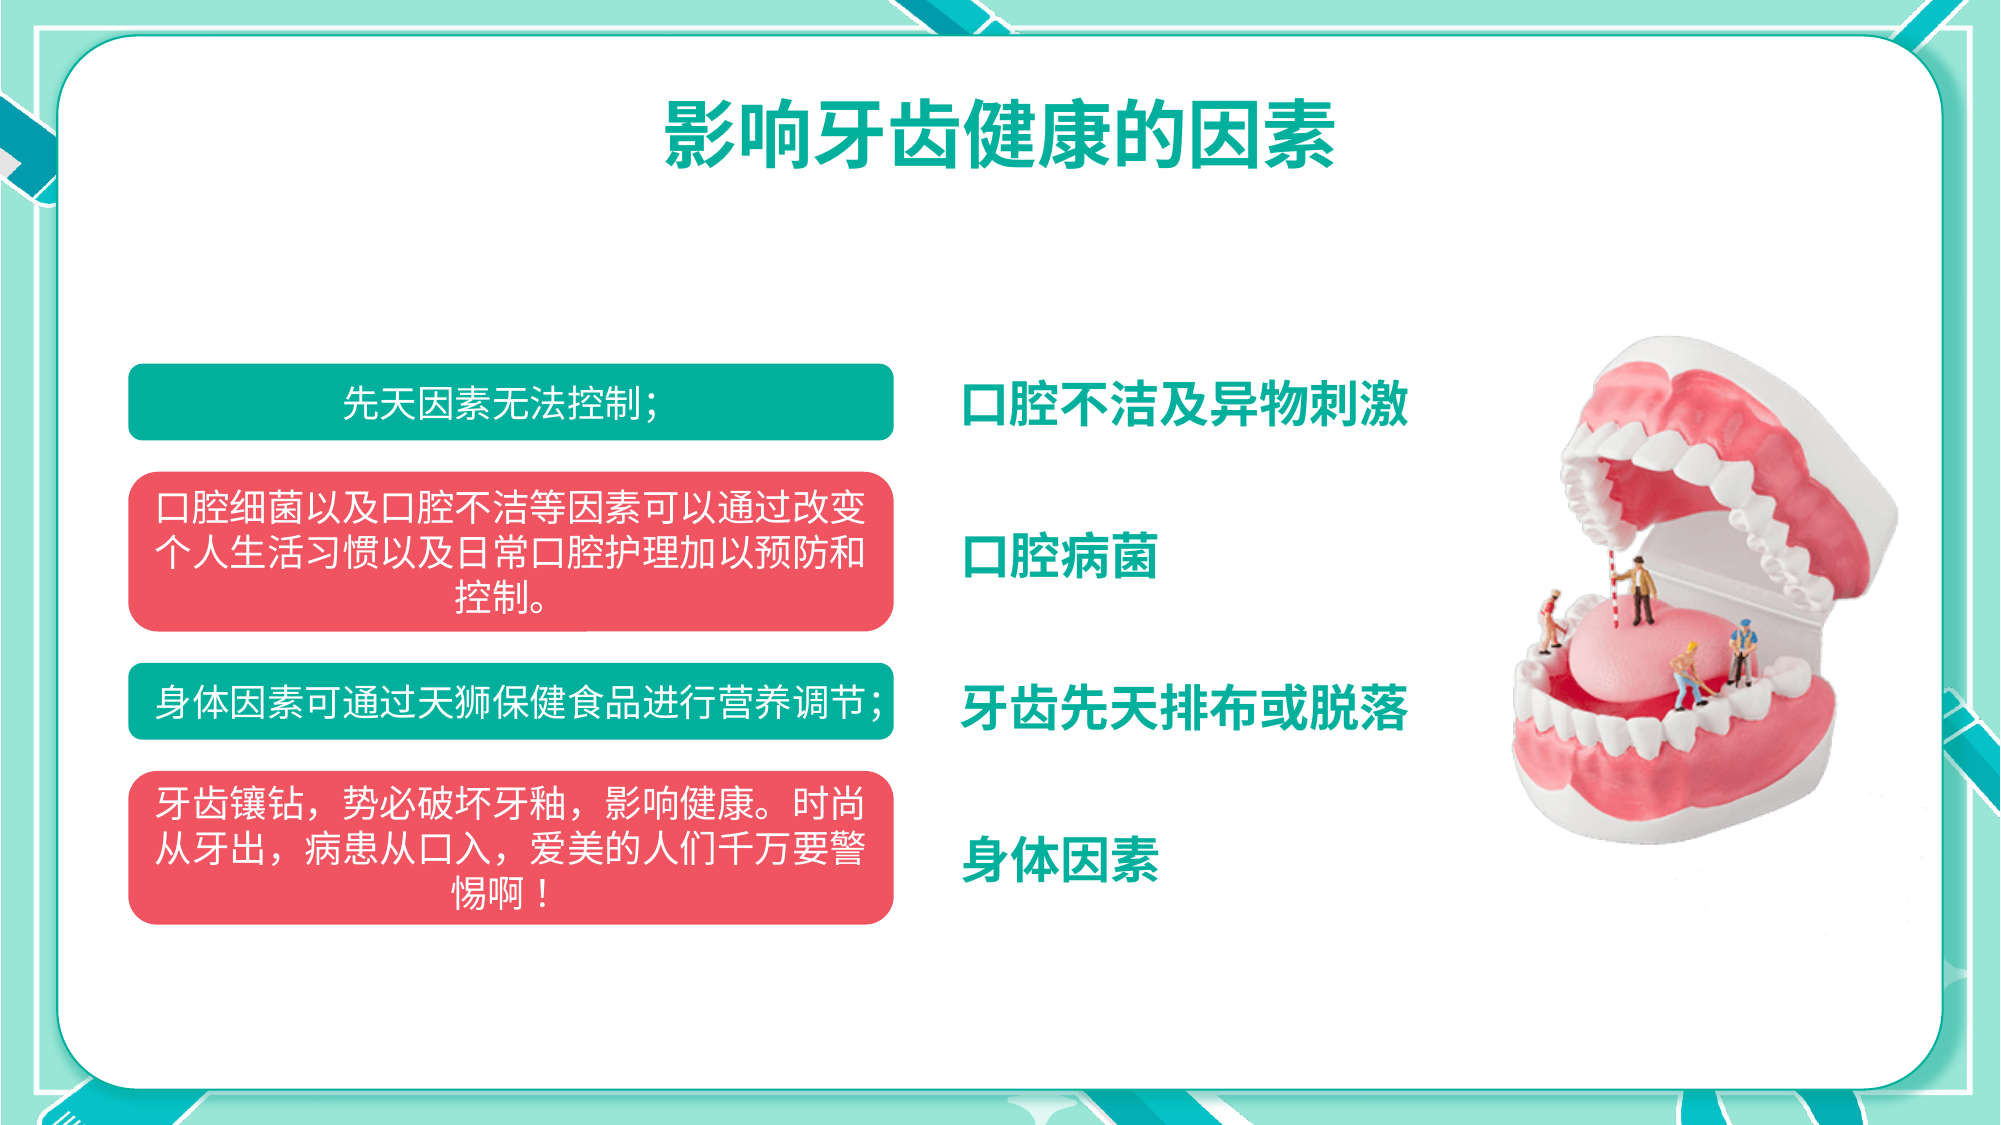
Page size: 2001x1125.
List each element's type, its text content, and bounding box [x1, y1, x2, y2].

picture [0, 0, 2001, 1125]
text_box 先天因素无法控制； [127, 362, 895, 442]
text_box 牙齿先天排布或脱落 [944, 629, 1420, 784]
text_box 身体因素可通过天狮保健食品进行营养调节； [127, 661, 895, 741]
text_box 身体因素 [946, 784, 1420, 936]
text_box 影响牙齿健康的因素 [632, 80, 1368, 185]
text_box 牙齿镶钻，势必破坏牙釉，影响健康。时尚从牙出，病患从口入，爱美的人们千万要警惕啊 ！ [127, 769, 895, 926]
text_box 口腔病菌 [946, 477, 1420, 629]
text_box 口腔不洁及异物刺激 [944, 325, 1420, 479]
text_box 口腔细菌以及口腔不洁等因素可以通过改变个人生活习惯以及日常口腔护理加以预防和控制。 [127, 470, 895, 633]
